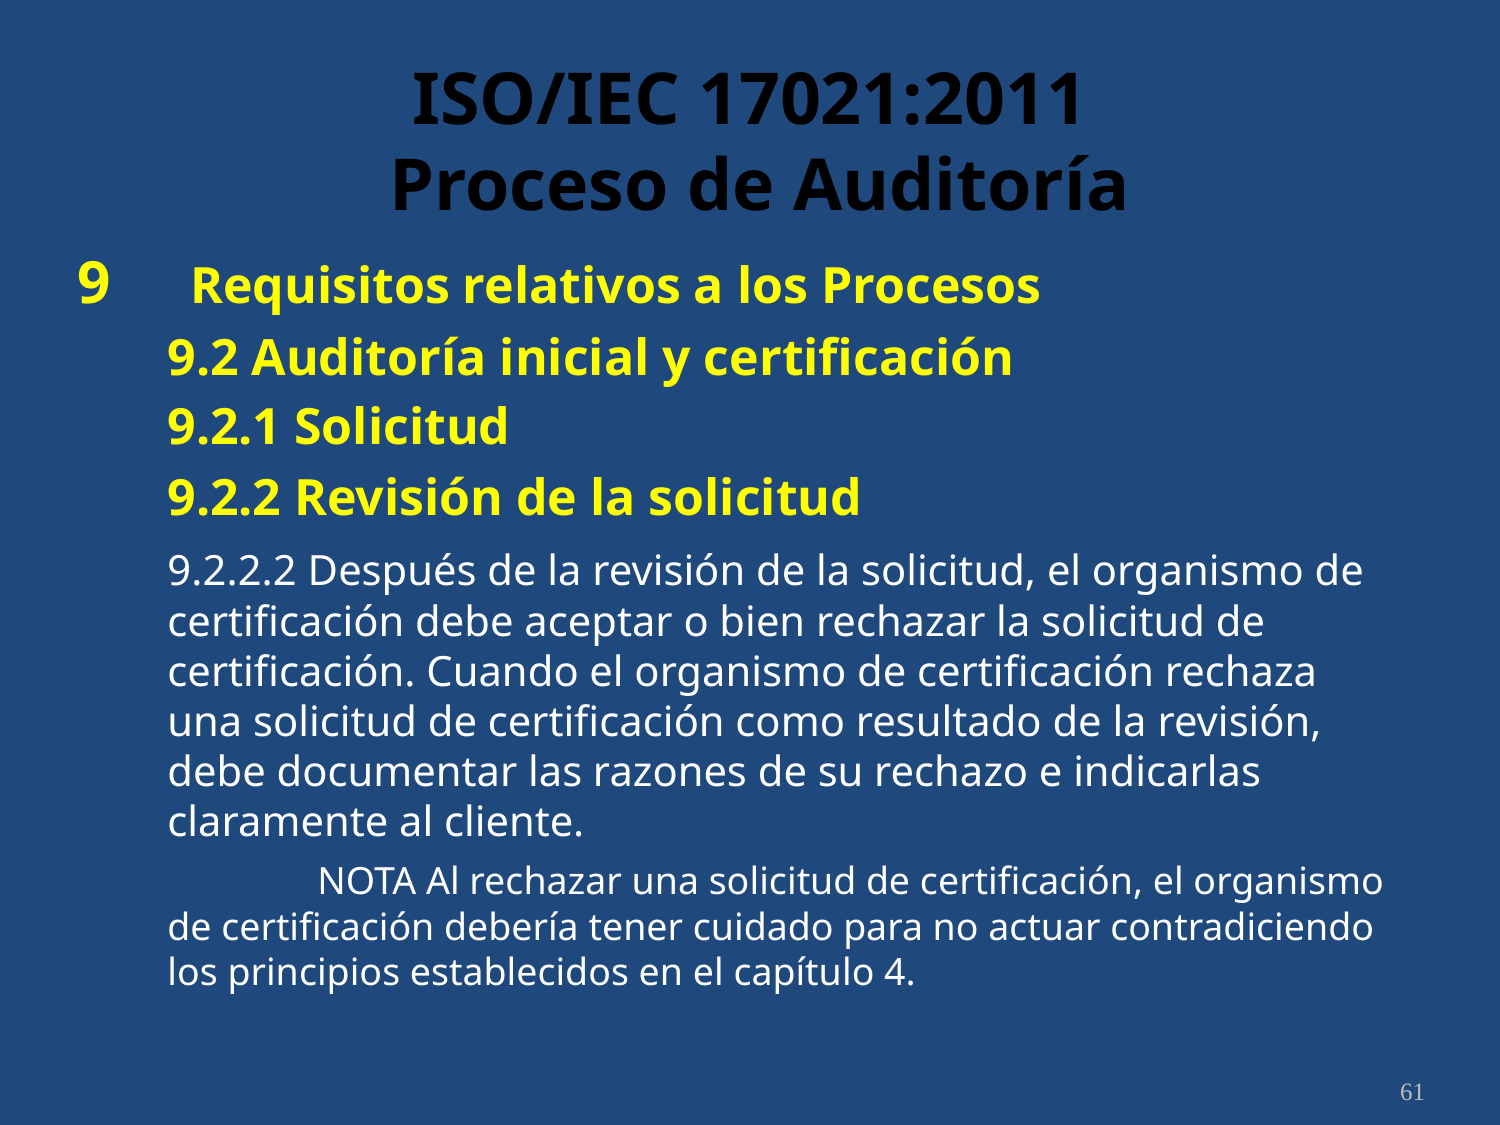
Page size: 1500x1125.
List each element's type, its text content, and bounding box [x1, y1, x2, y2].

slide_number 61 [1299, 1052, 1425, 1113]
title ISO/IEC 17021:2011 Proceso de Auditoría [75, 45, 1425, 233]
list 9 Requisitos relativos a los Procesos 9.2 Auditoría inicial y certificación 9.2.1 Solicitud 9.2.2 Revisión de la solicitud 9.2.2.2 Después de la revisión de la solicitud, el organismo de certificación debe aceptar o bien rechazar la solicitud de certificación. Cuando el organismo de certificación rechaza una solicitud de certificación como resultado de la revisión, debe documentar las razones de su rechazo e indicarlas claramente al cliente. NOTA Al rechazar una solicitud de certificación, el organismo de certificación debería tener cuidado para no actuar contradiciendo los principios establecidos en el capítulo 4. [62, 237, 1413, 1011]
